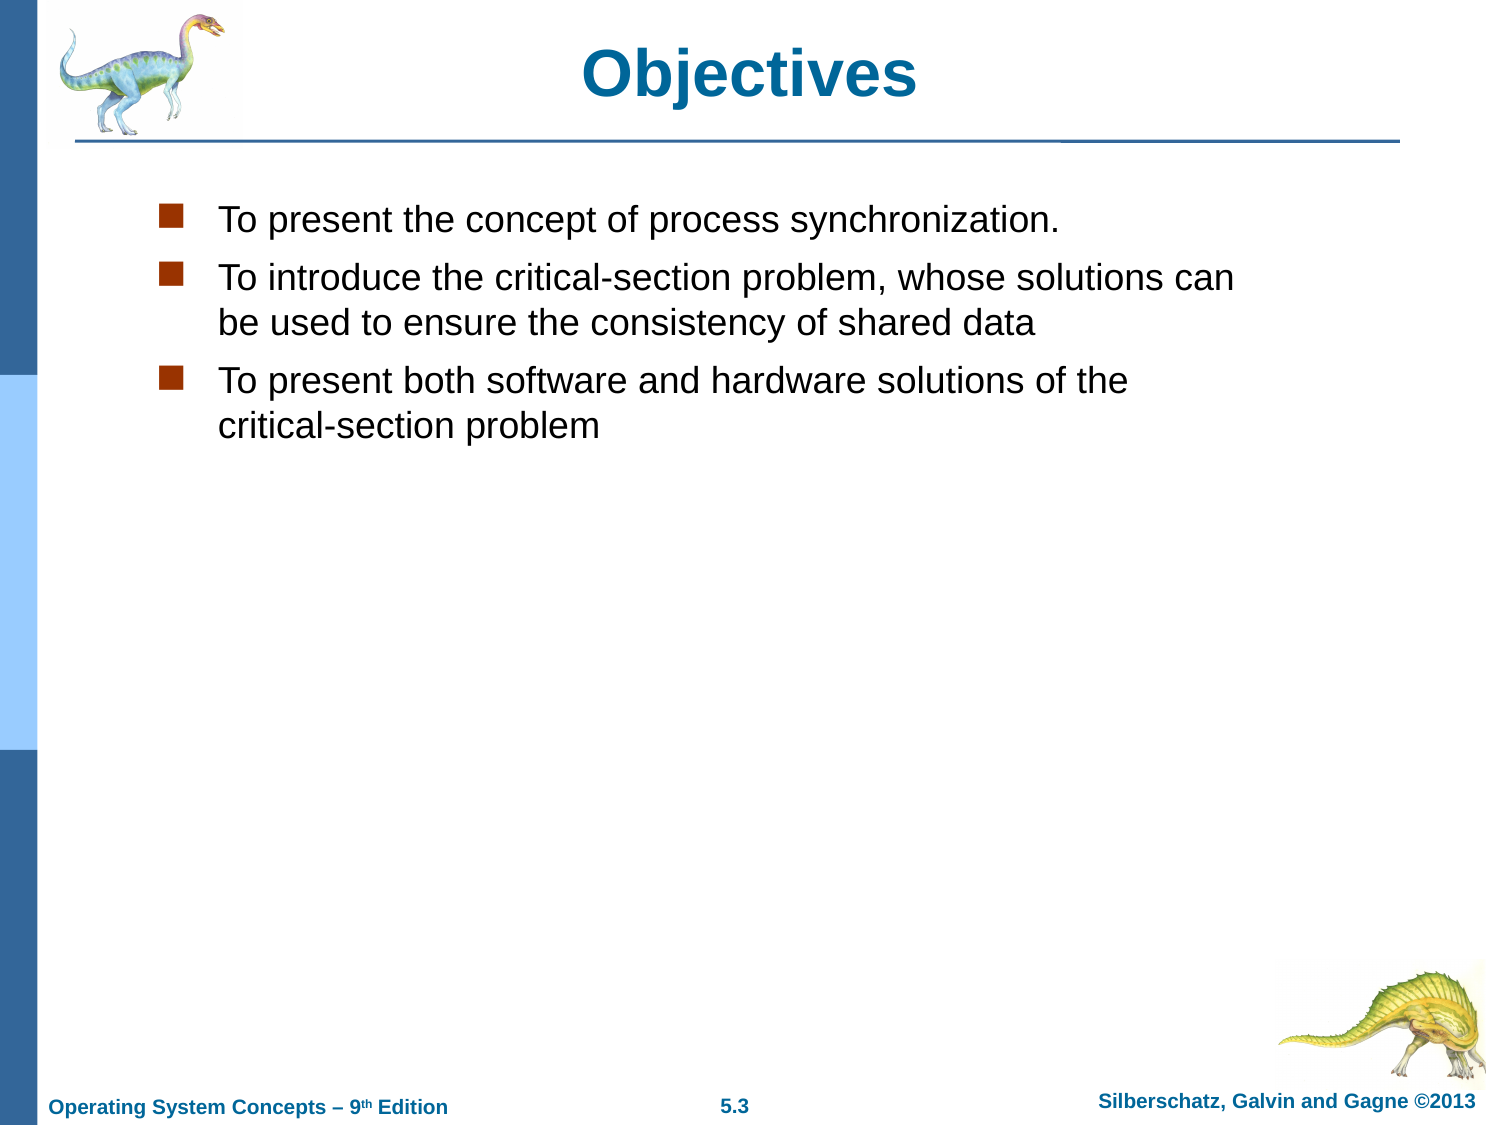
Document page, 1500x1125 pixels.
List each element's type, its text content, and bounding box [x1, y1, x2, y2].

title Objectives [75, 22, 1425, 118]
picture [1275, 959, 1486, 1090]
picture [46, 0, 243, 149]
list To present the concept of process synchronization. To introduce the critical-section problem, whose solutions can be used to ensure the consistency of shared data To present both software and hardware solutions of the critical-section problem [146, 187, 1253, 931]
